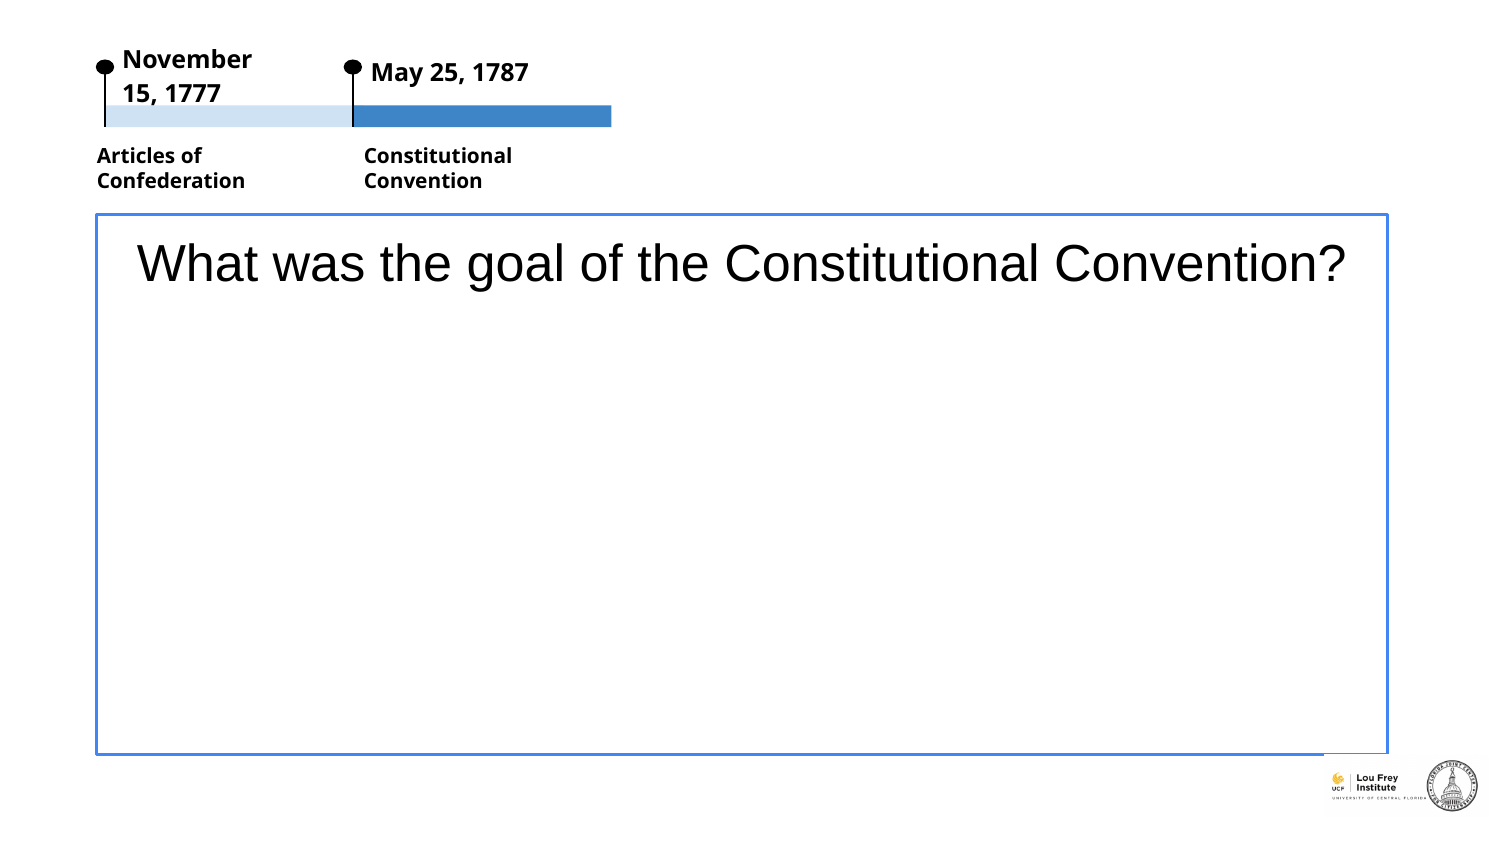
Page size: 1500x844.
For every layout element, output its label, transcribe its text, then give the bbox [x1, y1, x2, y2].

subtitle What was the goal of the Constitutional Convention? [96, 214, 1388, 755]
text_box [347, 36, 607, 207]
picture [1324, 753, 1489, 818]
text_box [81, 23, 364, 207]
